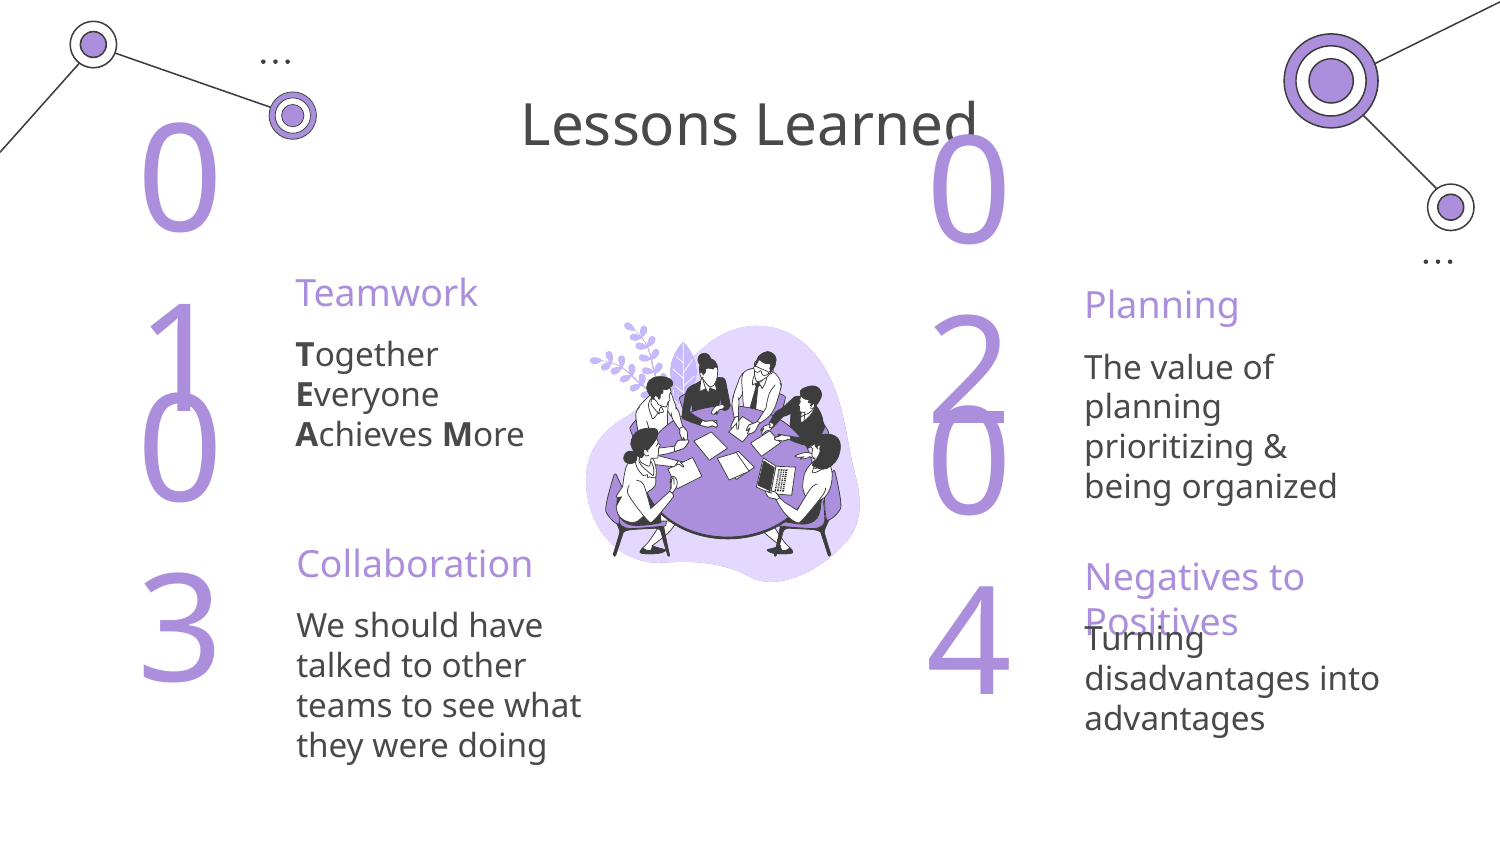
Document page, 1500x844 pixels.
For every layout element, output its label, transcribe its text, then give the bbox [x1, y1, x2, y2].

subtitle Planning [1069, 266, 1389, 328]
subtitle Together Everyone Achieves More [280, 318, 600, 443]
text_box 03 [83, 550, 278, 727]
text_box 04 [872, 563, 1066, 740]
subtitle We should have talked to other teams to see what they were doing [281, 589, 601, 714]
title Lessons Learned [257, 72, 1243, 171]
subtitle Turning disadvantages into advantages [1069, 602, 1397, 727]
subtitle Negatives to Positives [1069, 537, 1439, 600]
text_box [579, 322, 864, 583]
subtitle Teamwork [280, 253, 600, 316]
subtitle The value of planning prioritizing & being organized [1069, 330, 1389, 456]
text_box 01 [83, 278, 278, 456]
subtitle Collaboration [281, 525, 576, 587]
text_box 02 [872, 291, 1066, 469]
